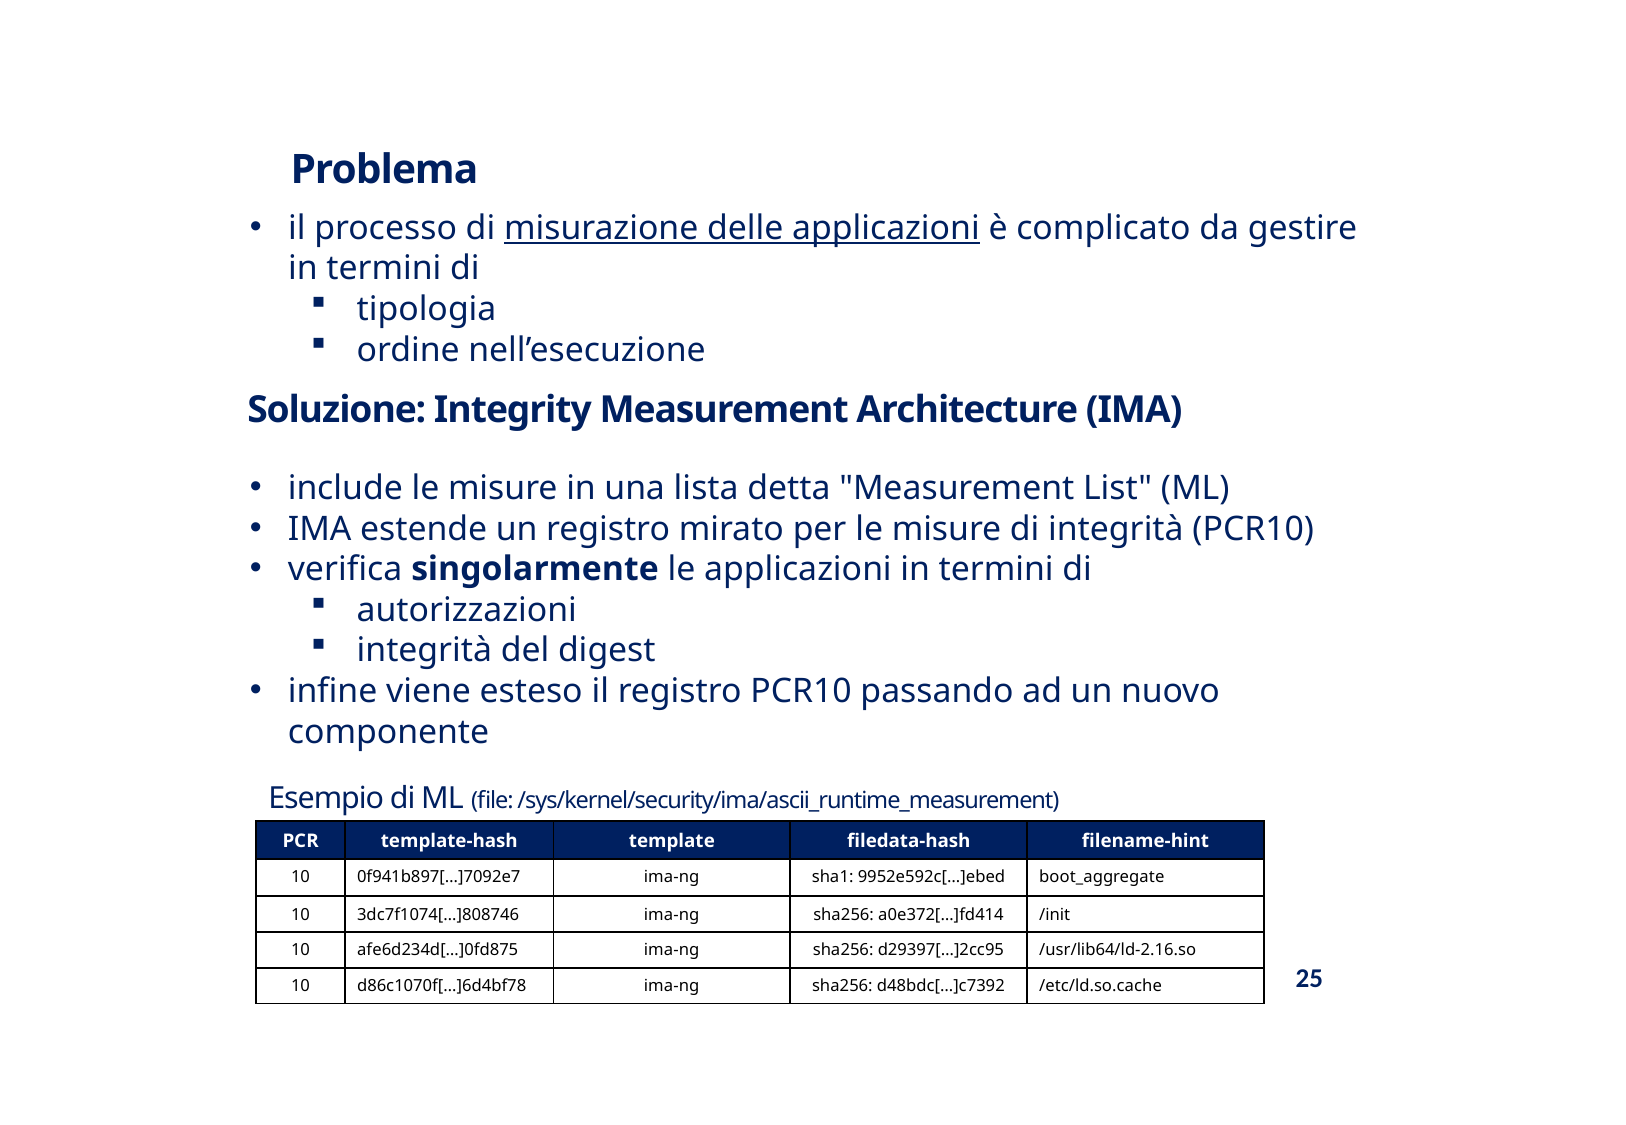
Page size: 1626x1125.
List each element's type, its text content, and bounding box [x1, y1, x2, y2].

table_cell ima-ng [554, 860, 789, 895]
table_cell /etc/ld.so.cache [1028, 969, 1263, 1003]
table_cell /usr/lib64/ld-2.16.so [1028, 933, 1263, 967]
table_cell boot_aggregate [1028, 860, 1263, 895]
table_header filedata-hash [791, 822, 1026, 858]
table_cell /init [1028, 897, 1263, 931]
table_cell afe6d234d[…]0fd875 [346, 933, 553, 967]
table_cell sha256: d29397[…]2cc95 [791, 933, 1026, 967]
table_cell sha1: 9952e592c[…]ebed [791, 860, 1026, 895]
table_cell sha256: d48bdc[…]c7392 [791, 969, 1026, 1003]
table_cell 10 [257, 860, 344, 895]
table_cell 3dc7f1074[…]808746 [346, 897, 553, 931]
table_header filename-hint [1028, 822, 1263, 858]
table_cell ima-ng [554, 969, 789, 1003]
table_cell ima-ng [554, 933, 789, 967]
text_box Esempio di ML (file: /sys/kernel/security/ima/ascii_runtime_measurement) [256, 701, 1330, 821]
text_box Soluzione: Integrity Measurement Architecture (IMA) [235, 317, 1501, 437]
table_cell 10 [257, 897, 344, 931]
text_box include le misure in una lista detta "Measurement List" (ML) IMA estende un registro mirato per le misure di integrità (PCR10) verifica singolarmente le applicazioni in termini di autorizzazioni integrità del digest infine viene esteso il registro PCR10 passando ad un nuovo componente [235, 458, 1434, 798]
table_cell 10 [257, 969, 344, 1003]
table_cell 10 [257, 933, 344, 967]
table_cell ima-ng [554, 897, 789, 931]
text_box il processo di misurazione delle applicazioni è complicato da gestire in termini di tipologia ordine nell’esecuzione [235, 198, 1410, 317]
slide_number 25 [1265, 952, 1339, 1002]
table_cell sha256: a0e372[…]fd414 [791, 897, 1026, 931]
table_header PCR [257, 822, 344, 858]
table_header template-hash [346, 822, 553, 858]
table_cell d86c1070f[…]6d4bf78 [346, 969, 553, 1003]
table_header template [554, 822, 789, 858]
text_box Problema [278, 79, 1352, 198]
table_cell 0f941b897[…]7092e7 [346, 860, 553, 895]
